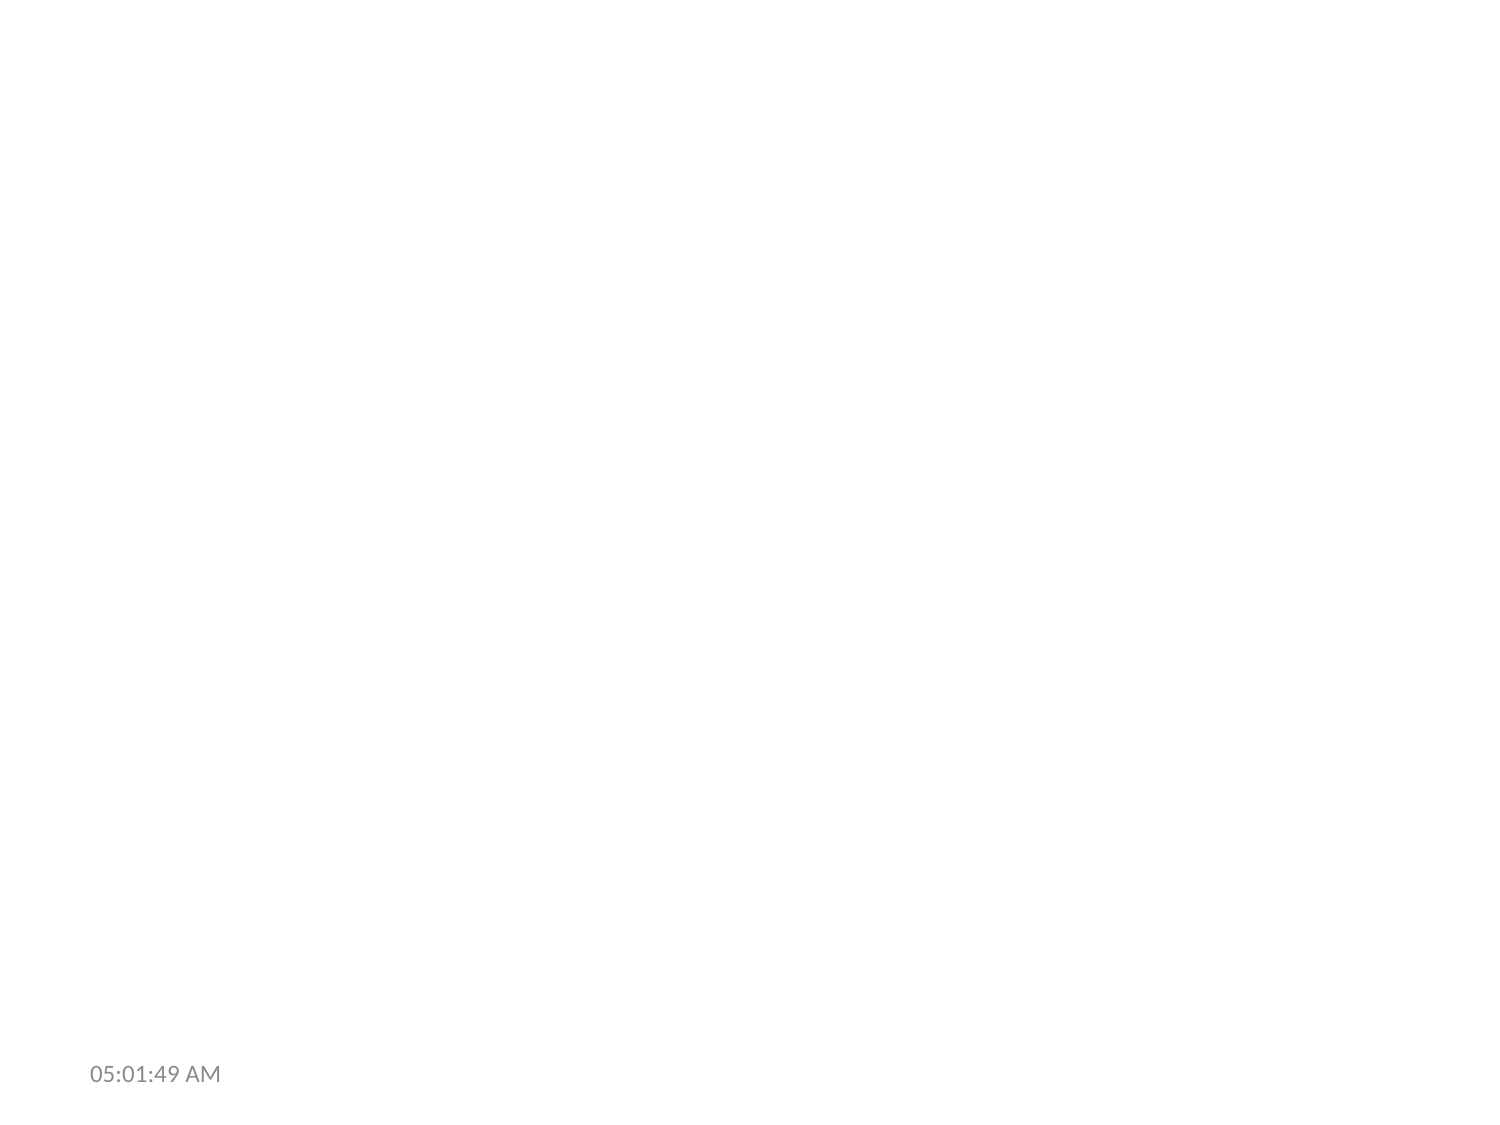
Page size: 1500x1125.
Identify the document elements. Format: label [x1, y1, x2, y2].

slide_number [75, 1042, 425, 1103]
